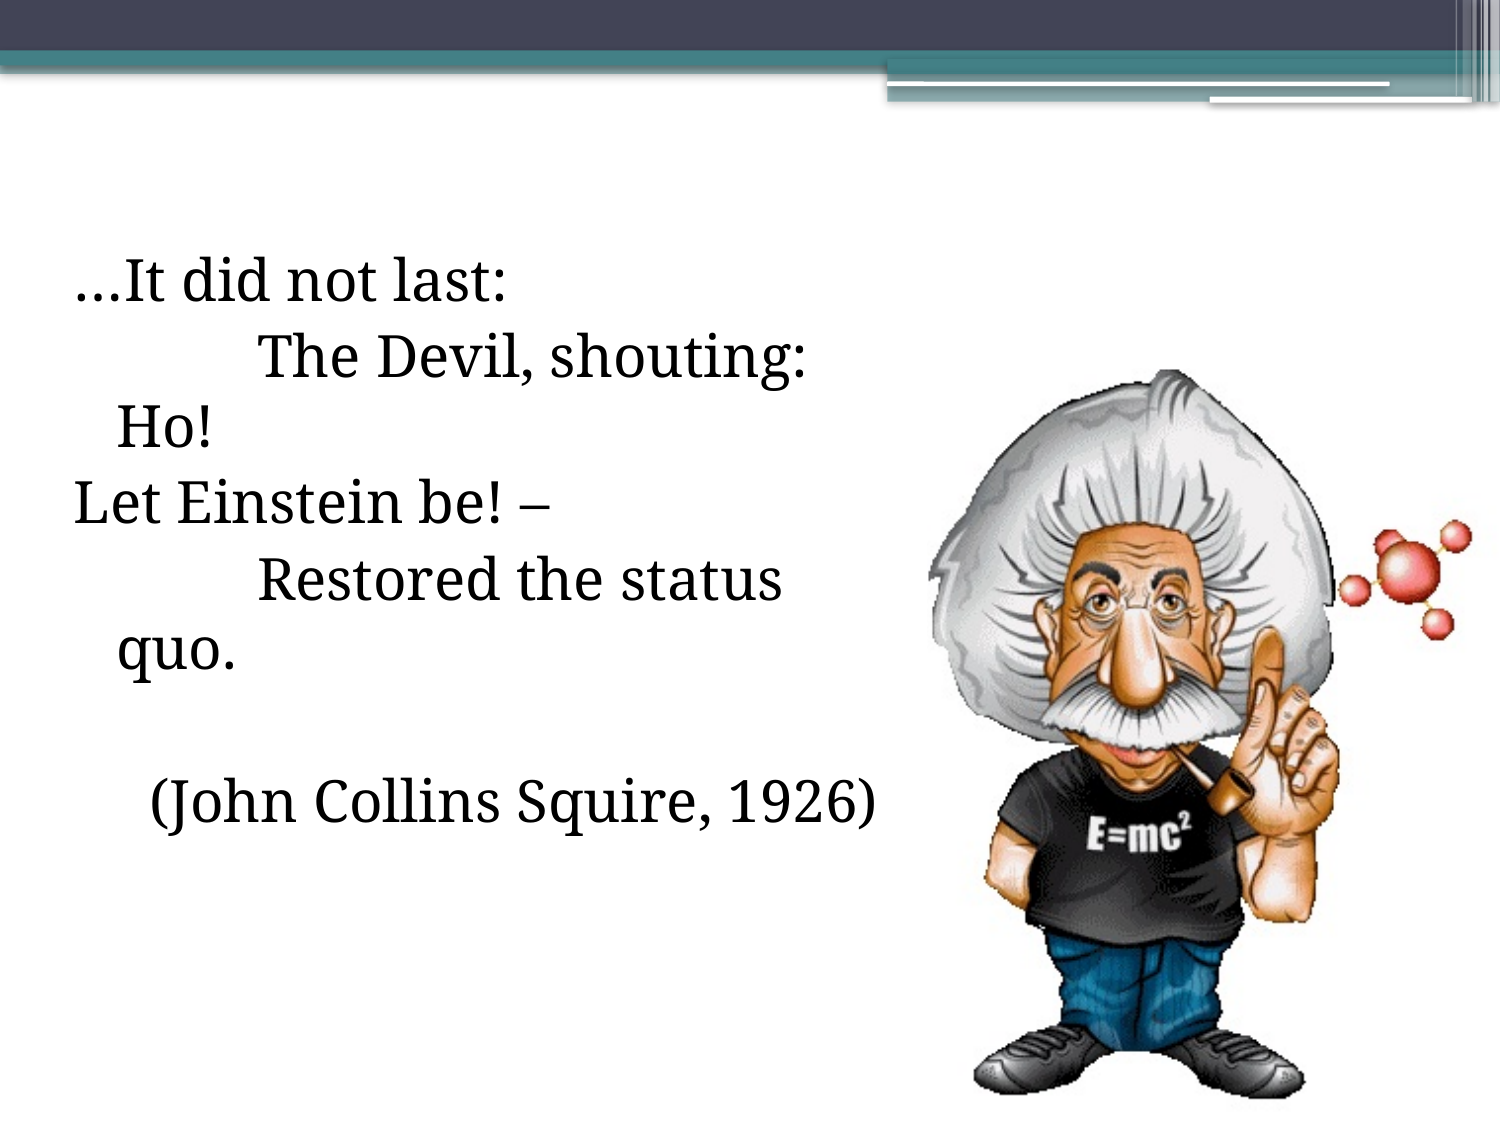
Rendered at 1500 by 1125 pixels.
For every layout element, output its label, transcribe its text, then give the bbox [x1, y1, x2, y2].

list …It did not last: The Devil, shouting: Ho! Let Einstein be! – Restored the status quo. (John Collins Squire, 1926) [41, 235, 894, 1071]
picture [926, 368, 1500, 1125]
